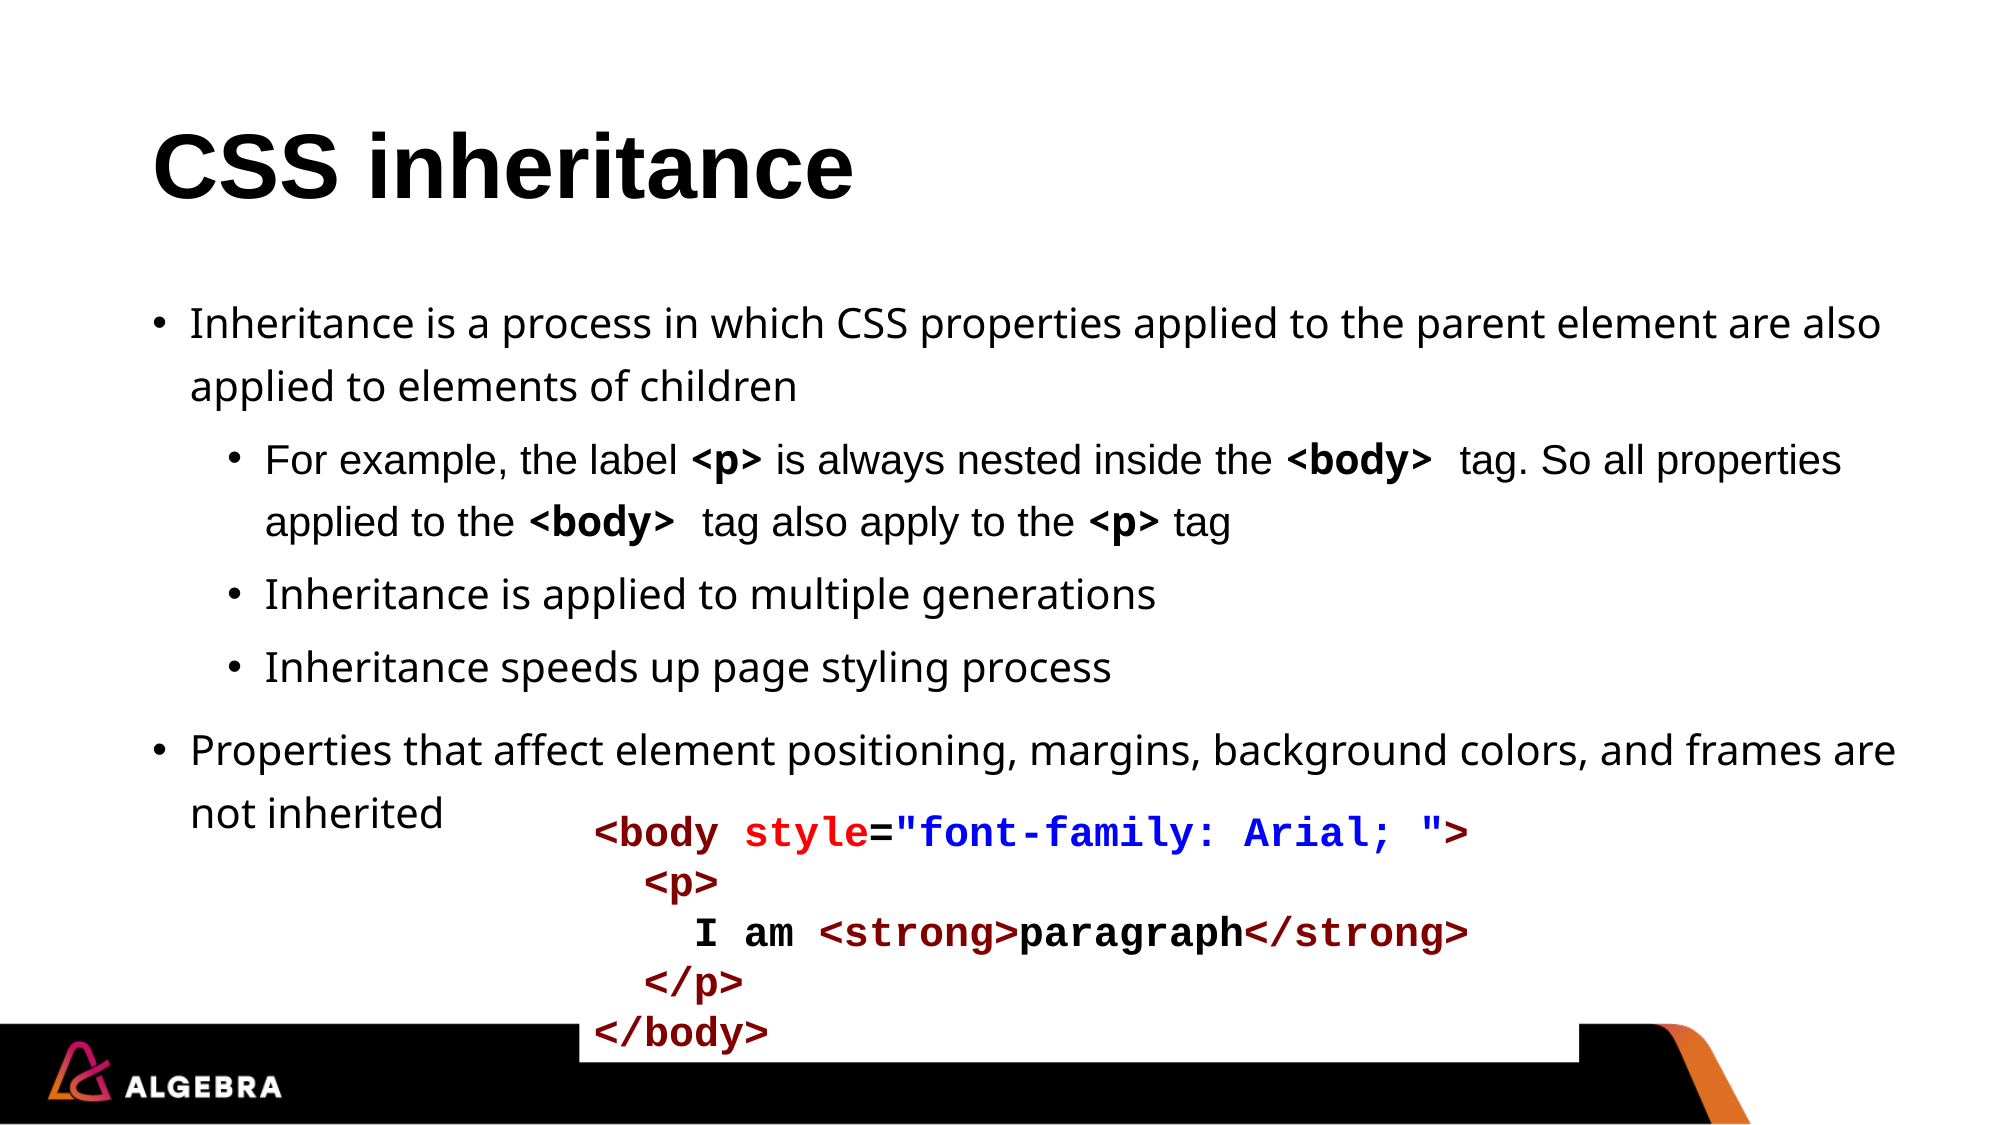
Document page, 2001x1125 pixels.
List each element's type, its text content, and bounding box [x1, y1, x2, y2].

list Inheritance is a process in which CSS properties applied to the parent element are also applied to elements of children For example, the label <p> is always nested inside the <body> tag. So all properties applied to the <body> tag also apply to the <p> tag Inheritance is applied to multiple generations Inheritance speeds up page styling process Properties that affect element positioning, margins, background colors, and frames are not inherited [137, 277, 1955, 992]
text_box <body style="font-family: Arial; "> <p> I am <strong>paragraph</strong> </p> </body> [579, 797, 1580, 1063]
title CSS inheritance [137, 59, 1863, 277]
picture [0, 1023, 1958, 1125]
